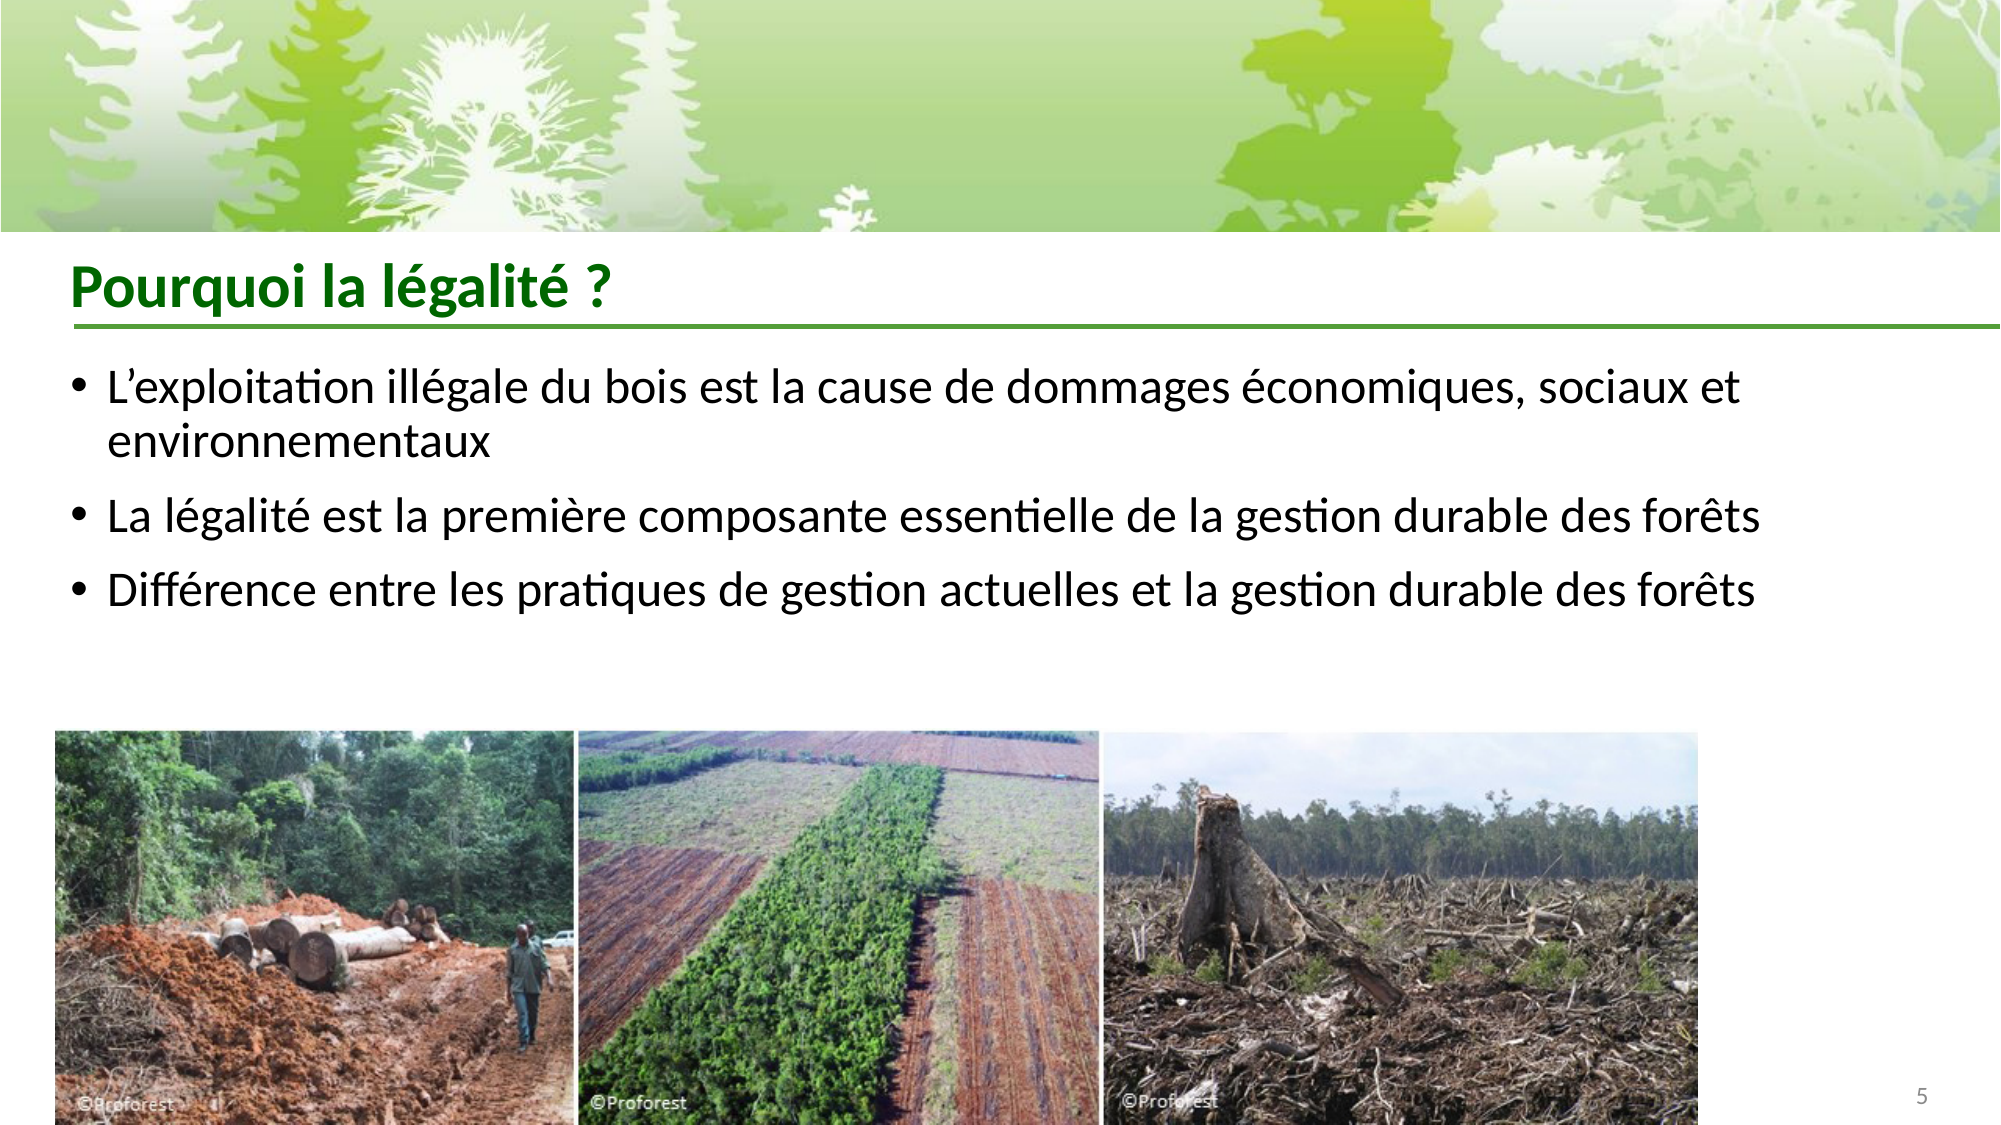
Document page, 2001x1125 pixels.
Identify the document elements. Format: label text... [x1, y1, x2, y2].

slide_number 5 [1698, 1065, 1944, 1125]
title Pourquoi la légalité ? [55, 193, 1406, 352]
picture [0, 0, 2000, 232]
list L’exploitation illégale du bois est la cause de dommages économiques, sociaux et environnementaux La légalité est la première composante essentielle de la gestion durable des forêts Différence entre les pratiques de gestion actuelles et la gestion durable des forêts [55, 352, 1944, 1065]
picture [55, 728, 1698, 1125]
